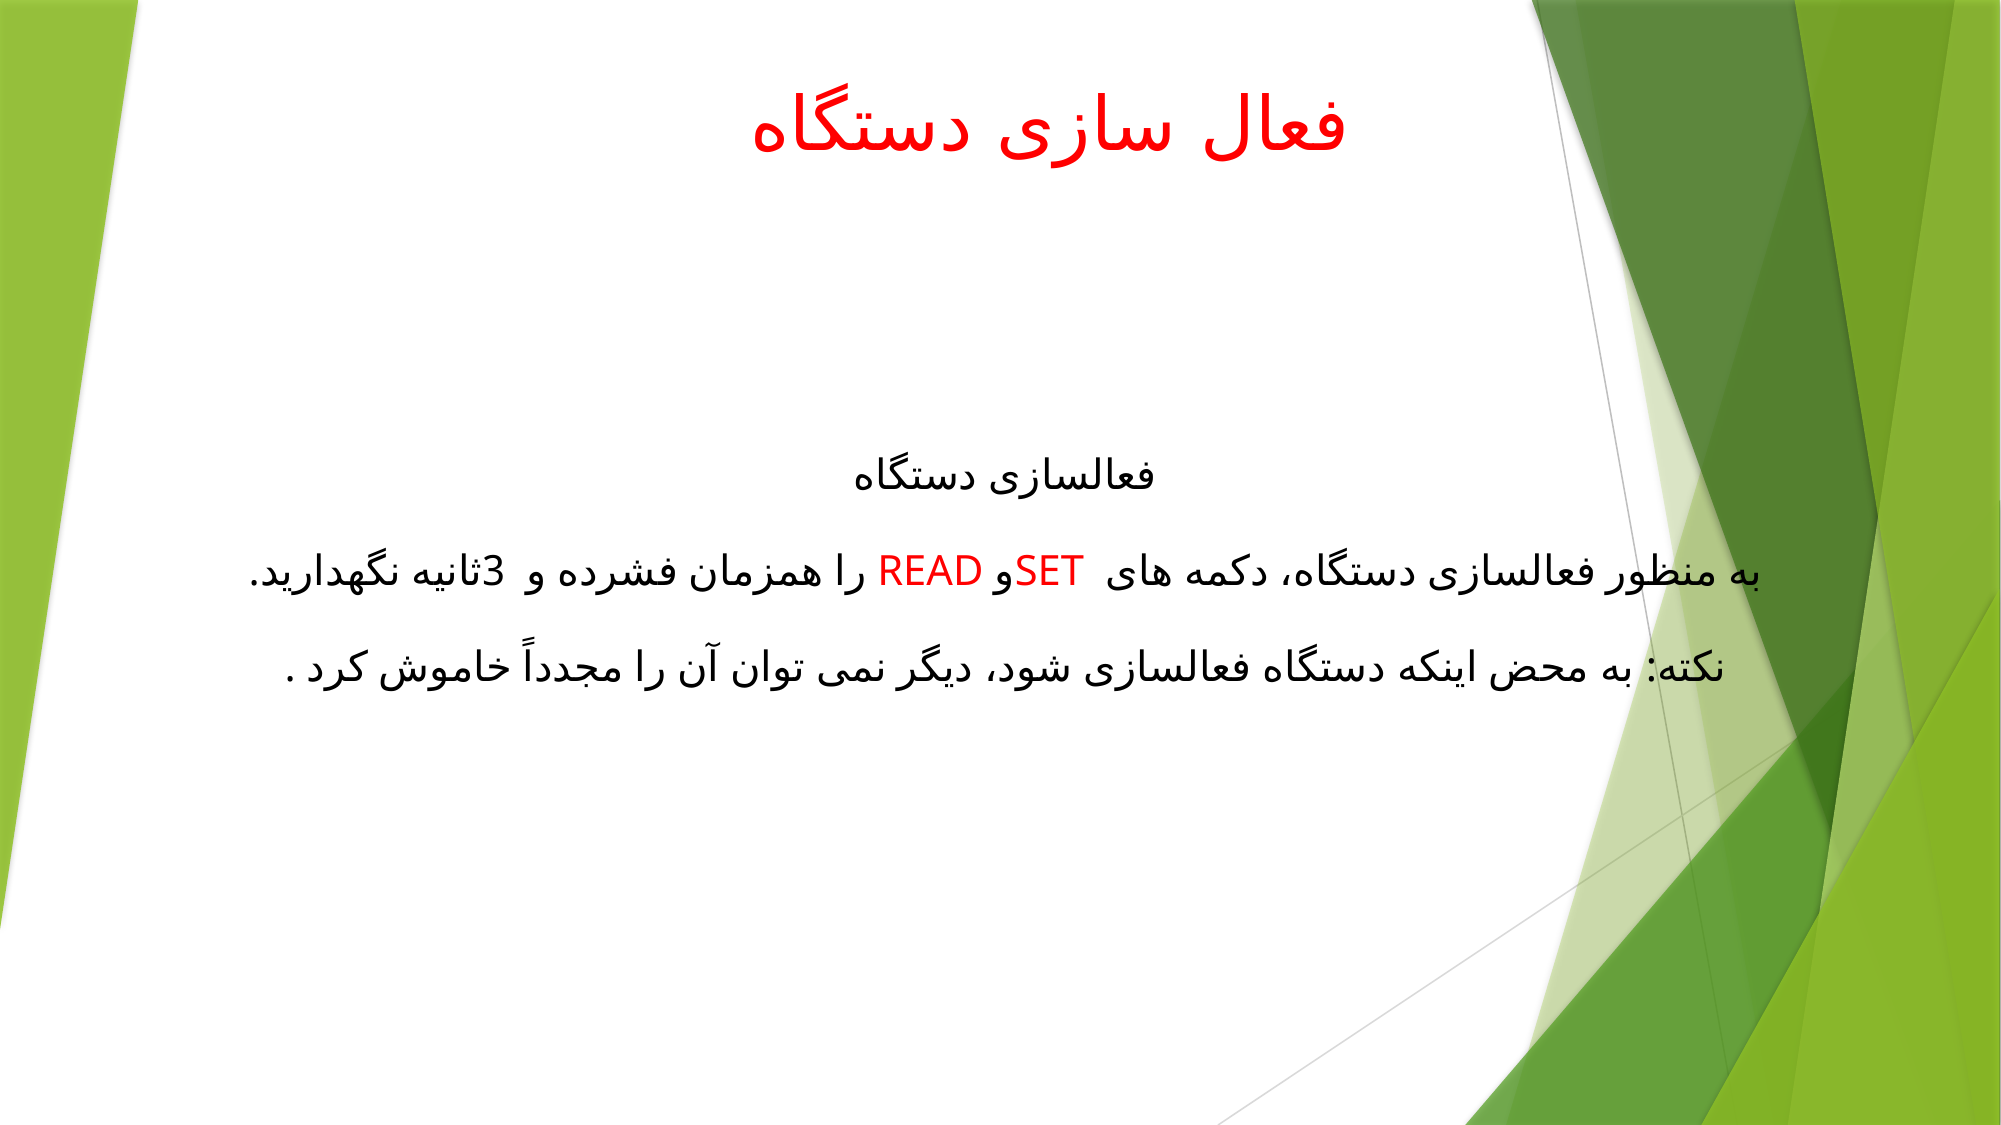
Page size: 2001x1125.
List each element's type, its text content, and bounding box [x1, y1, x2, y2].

text_box فعال سازی دستگاه [319, 33, 1781, 174]
subtitle فعالسازی دستگاه به منظور فعالسازی دستگاه، دکمه های SETو READ را همزمان فشرده و 3ثانیه نگهدارید. نکته: به محض اینکه دستگاه فعالسازی شود، دیگر نمی توان آن را مجدداً خاموش کرد . [223, 415, 1788, 818]
